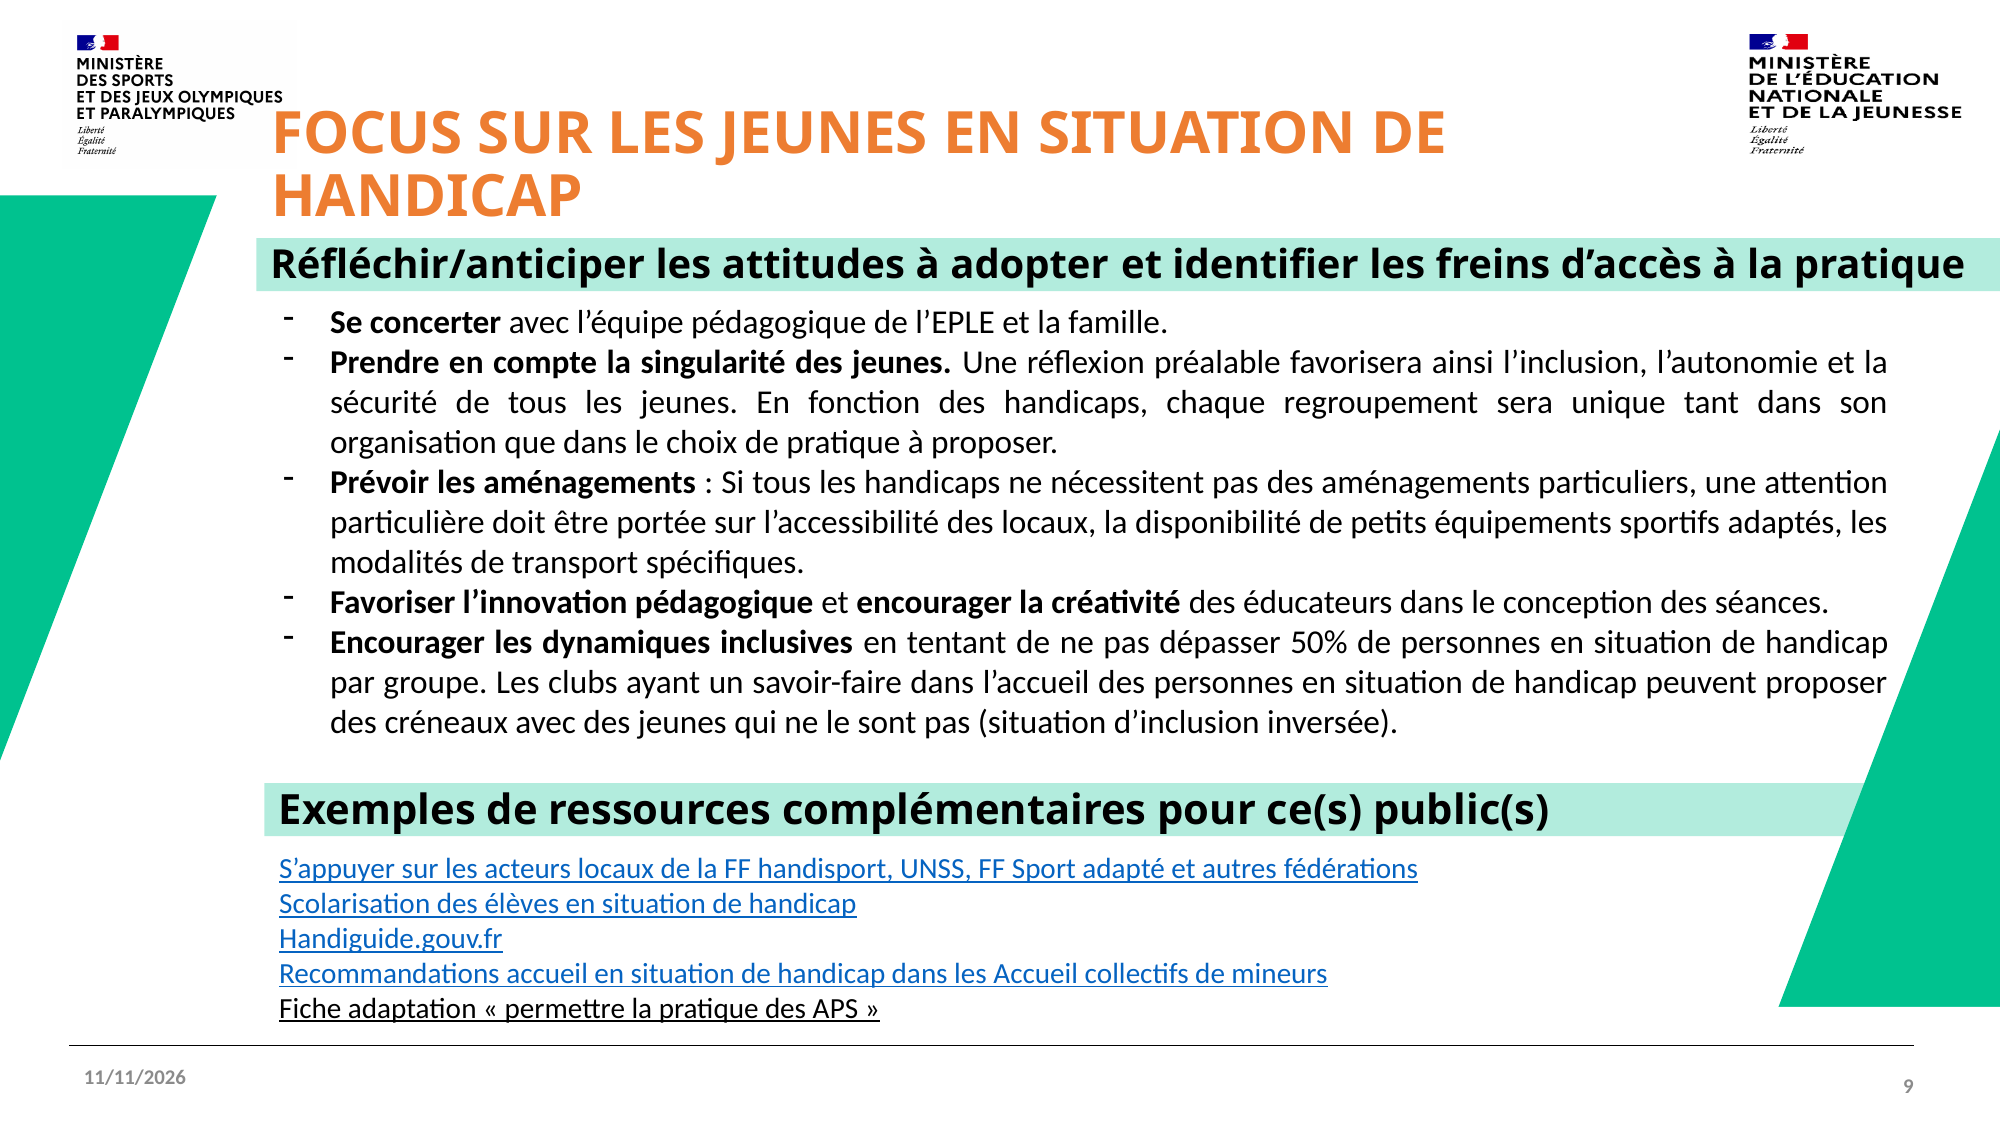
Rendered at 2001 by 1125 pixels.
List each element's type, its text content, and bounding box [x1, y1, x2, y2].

text_box Réfléchir/anticiper les attitudes à adopter et identifier les freins d’accès à la pratique [256, 238, 2000, 292]
slide_number 9 [1618, 1046, 1914, 1125]
text_box Se concerter avec l’équipe pédagogique de l’EPLE et la famille. Prendre en compte la singularité des jeunes. Une réflexion préalable favorisera ainsi l’inclusion, l’autonomie et la sécurité de tous les jeunes. En fonction des handicaps, chaque regroupement sera unique tant dans son organisation que dans le choix de pratique à proposer. Prévoir les aménagements : Si tous les handicaps ne nécessitent pas des aménagements particuliers, une attention particulière doit être portée sur l’accessibilité des locaux, la disponibilité de petits équipements sportifs adaptés, les modalités de transport spécifiques. Favoriser l’innovation pédagogique et encourager la créativité des éducateurs dans le conception des séances. Encourager les dynamiques inclusives en tentant de ne pas dépasser 50% de personnes en situation de handicap par groupe. Les clubs ayant un savoir-faire dans l’accueil des personnes en situation de handicap peuvent proposer des créneaux avec des jeunes qui ne le sont pas (situation d’inclusion inversée). [193, 253, 1905, 823]
text_box Exemples de ressources complémentaires pour ce(s) public(s) [264, 783, 1888, 837]
title Focus sur les Jeunes EN SITUATION DE HANDICAP [256, 91, 1669, 238]
picture [62, 20, 297, 169]
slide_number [69, 1046, 519, 1107]
text_box S’appuyer sur les acteurs locaux de la FF handisport, UNSS, FF Sport adapté et autres fédérations Scolarisation des élèves en situation de handicap Handiguide.gouv.fr Recommandations accueil en situation de handicap dans les Accueil collectifs de mineurs Fiche adaptation « permettre la pratique des APS » [264, 842, 1863, 1032]
picture [1749, 34, 1963, 155]
